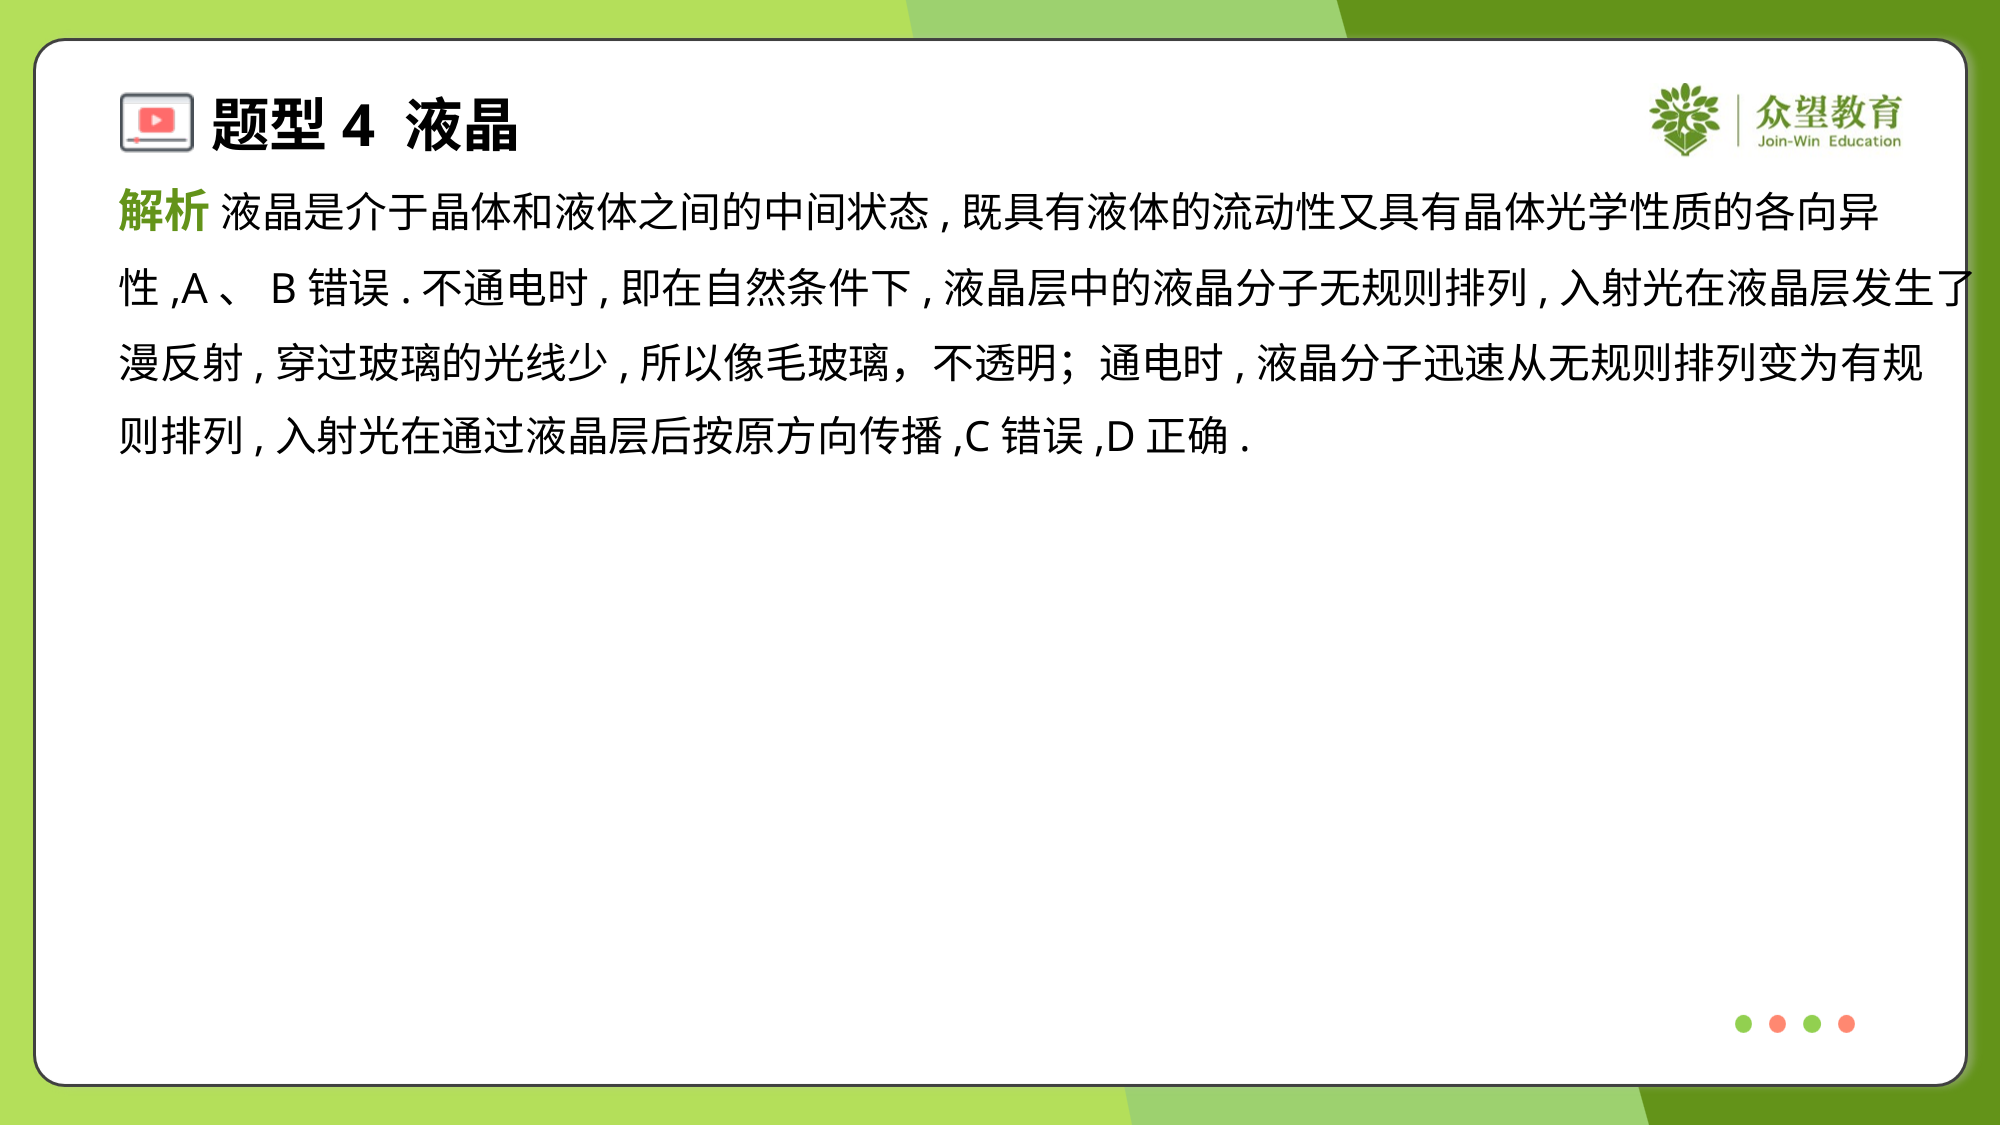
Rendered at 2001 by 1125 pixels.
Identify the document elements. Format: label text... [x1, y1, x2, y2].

text_box 解析 液晶是介于晶体和液体之间的中间状态,既具有液体的流动性又具有晶体光学性质的各向异 性,A、B错误.不通电时,即在自然条件下,液晶层中的液晶分子无规则排列,入射光在液晶层发生了 漫反射,穿过玻璃的光线少,所以像毛玻璃，不透明；通电时,液晶分子迅速从无规则排列变为有规 则排列,入射光在通过液晶层后按原方向传播,C错误,D正确. [118, 159, 1883, 452]
picture [0, 0, 2000, 1125]
